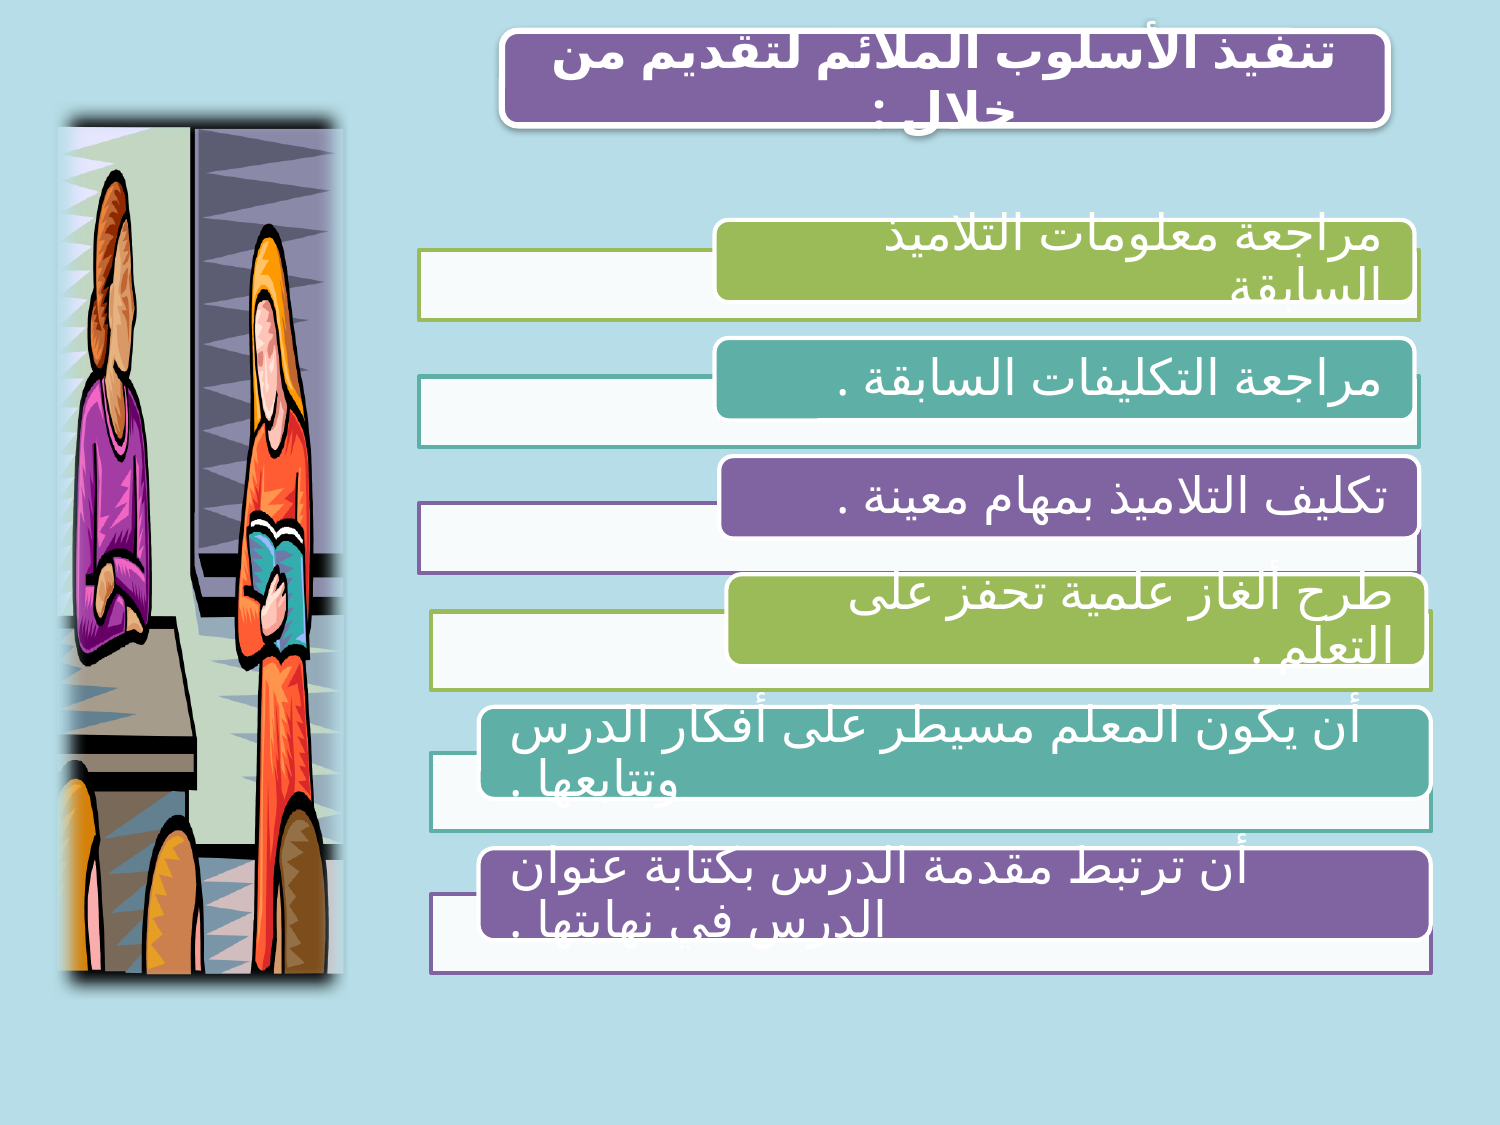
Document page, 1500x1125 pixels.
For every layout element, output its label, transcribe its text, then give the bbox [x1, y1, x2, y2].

picture [52, 101, 349, 1000]
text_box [418, 207, 1420, 575]
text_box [430, 562, 1432, 977]
text_box تنفيذ الأسلوب الملائم لتقديم من خلال : [498, 27, 1391, 129]
